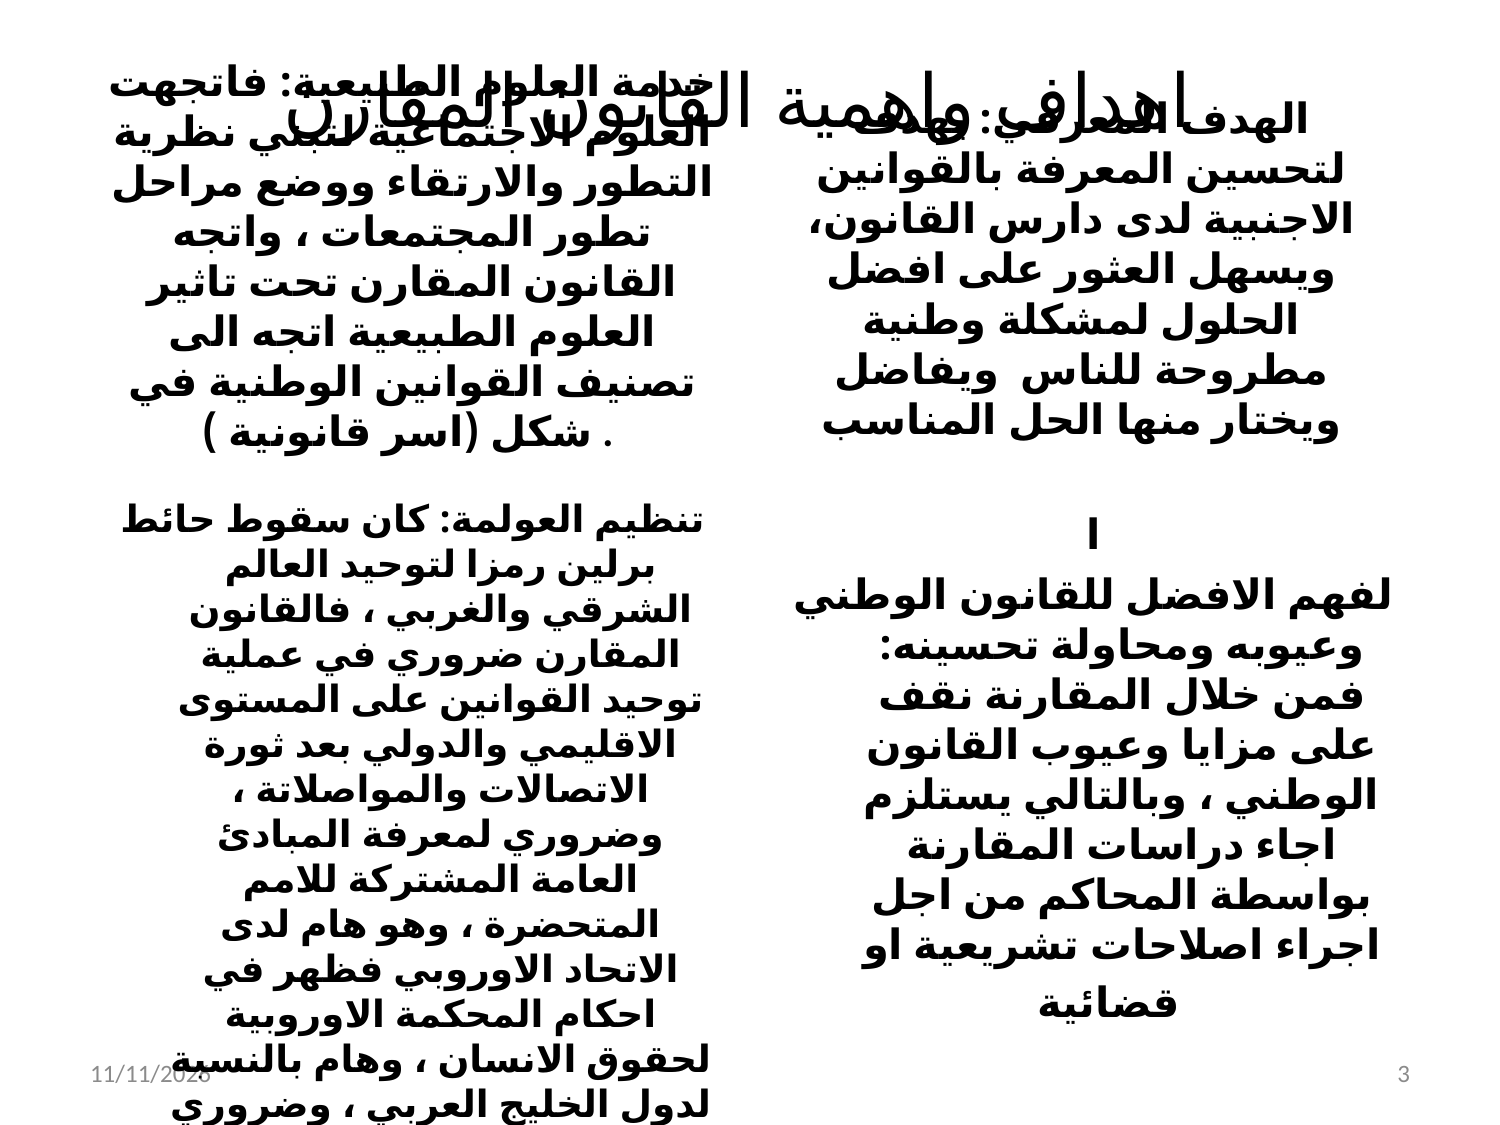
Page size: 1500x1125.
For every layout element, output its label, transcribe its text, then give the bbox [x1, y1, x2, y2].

list خدمة العلوم الطبيعية: فاتجهت العلوم الاجتماعية لتبني نظرية التطور والارتقاء ووضع مراحل تطور المجتمعات ، واتجه القانون المقارن تحت تاثير العلوم الطبيعية اتجه الى تصنيف القوانين الوطنية في شكل (اسر قانونية ) . [87, 149, 738, 463]
list الهدف المعرفي: يهدف لتحسين المعرفة بالقوانين الاجنبية لدى دارس القانون، ويسهل العثور على افضل الحلول لمشكلة وطنية مطروحة للناس ويفاضل ويختار منها الحل المناسب [787, 200, 1375, 450]
list ا لفهم الافضل للقانون الوطني وعيوبه ومحاولة تحسينه: فمن خلال المقارنة نقف على مزايا وعيوب القانون الوطني ، وبالتالي يستلزم اجاء دراسات المقارنة بواسطة المحاكم من اجل اجراء اصلاحات تشريعية او قضائية [762, 500, 1425, 1038]
slide_number 3 [1074, 1042, 1425, 1103]
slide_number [75, 1042, 425, 1103]
list تنظيم العولمة: كان سقوط حائط برلين رمزا لتوحيد العالم الشرقي والغربي ، فالقانون المقارن ضروري في عملية توحيد القوانين على المستوى الاقليمي والدولي بعد ثورة الاتصالات والمواصلاتة ، وضروري لمعرفة المبادئ العامة المشتركة للامم المتحضرة ، وهو هام لدى الاتحاد الاوروبي فظهر في احكام المحكمة الاوروبية لحقوق الانسان ، وهام بالنسبة لدول الخليج العربي ، وضروري استخدامه في مجال التجارة الدولية والتحكيم التجاري وعمل الشركات عبر القارات لتحديد القانون الواجب التطبيق على تعاقداتها . [87, 487, 738, 1050]
title اهداف واهمية القانون المقارن [75, 45, 1400, 150]
